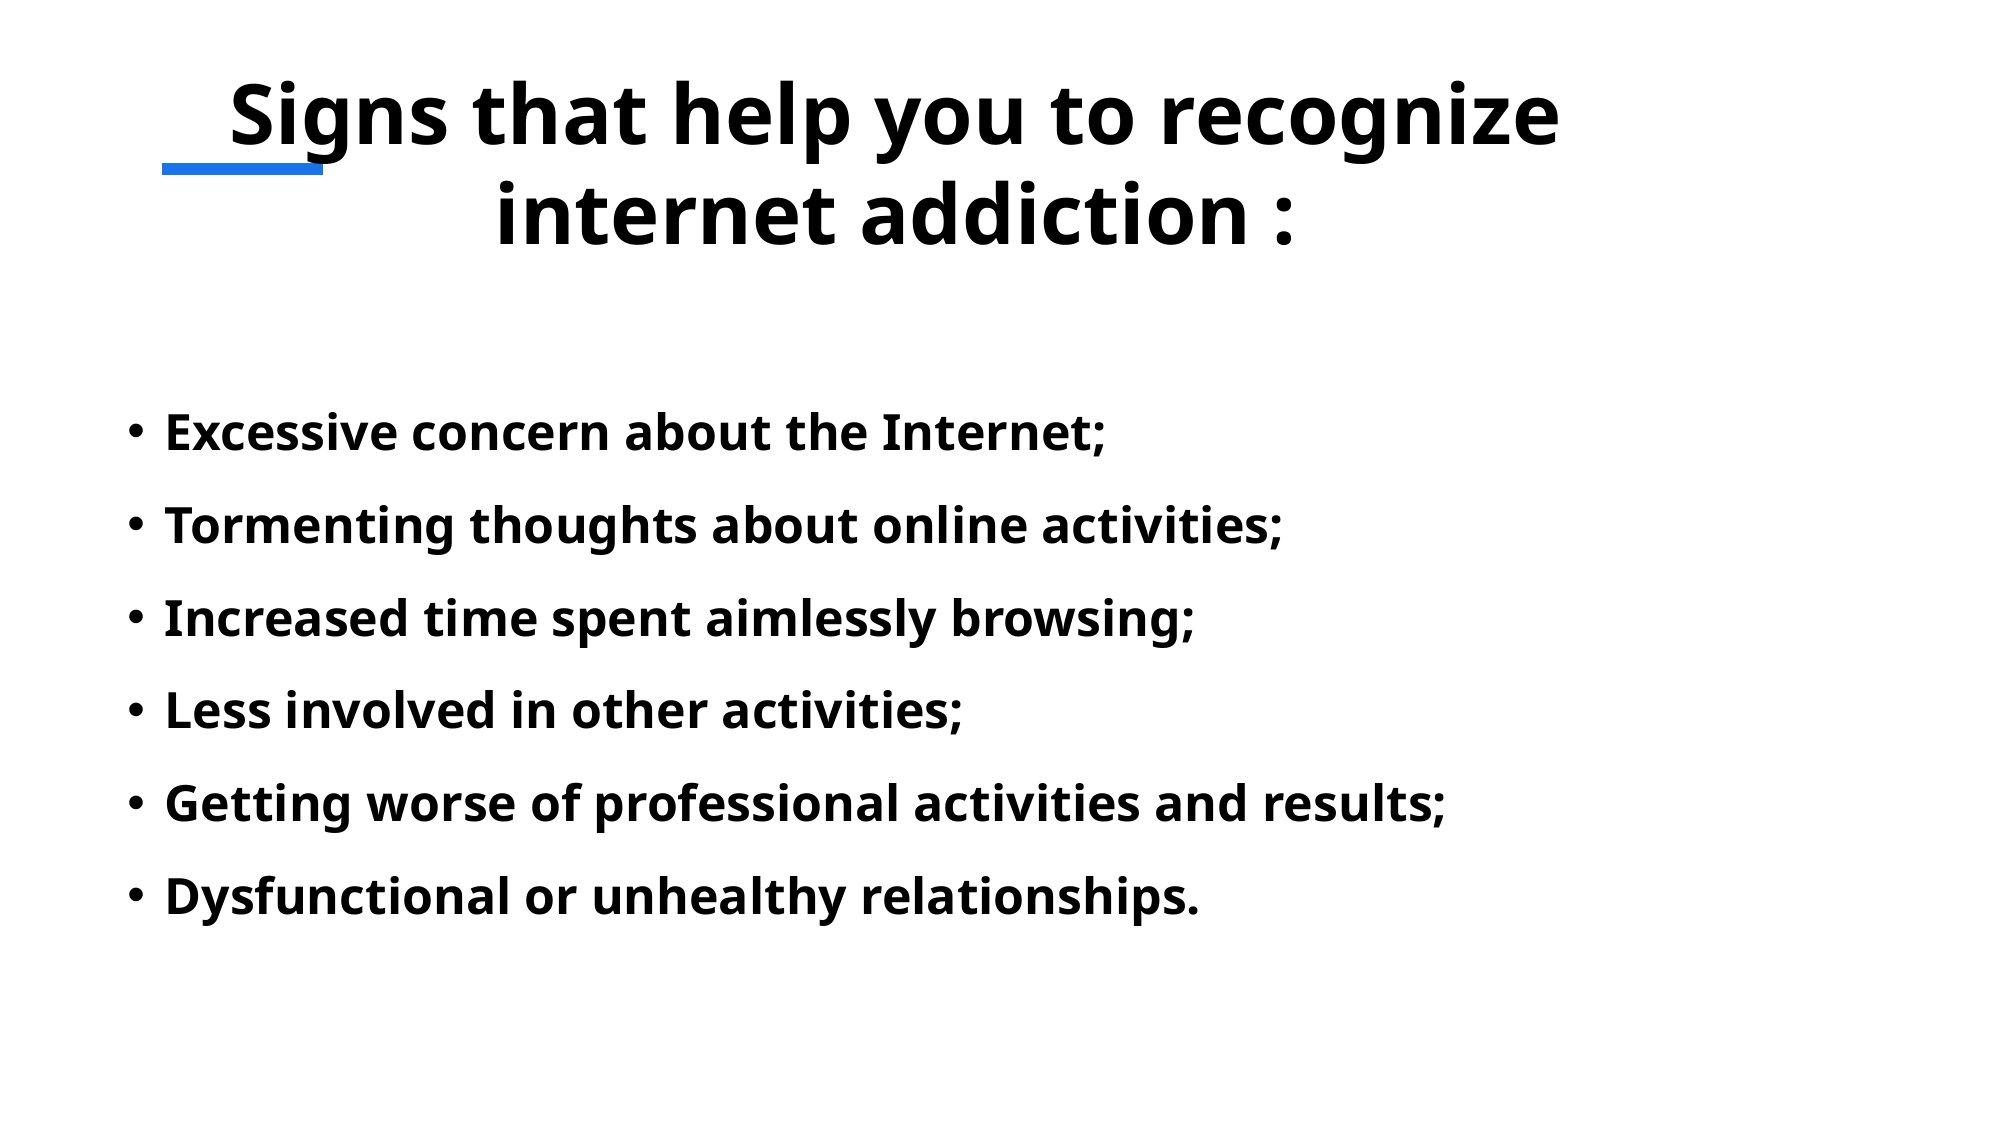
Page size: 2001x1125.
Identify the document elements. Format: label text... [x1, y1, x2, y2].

title Signs that help you to recognize internet addiction : [112, 53, 1680, 381]
list Excessive concern about the Internet; Tormenting thoughts about online activities; Increased time spent aimlessly browsing; Less involved in other activities; Getting worse of professional activities and results; Dysfunctional or unhealthy relationships. [112, 381, 1513, 995]
